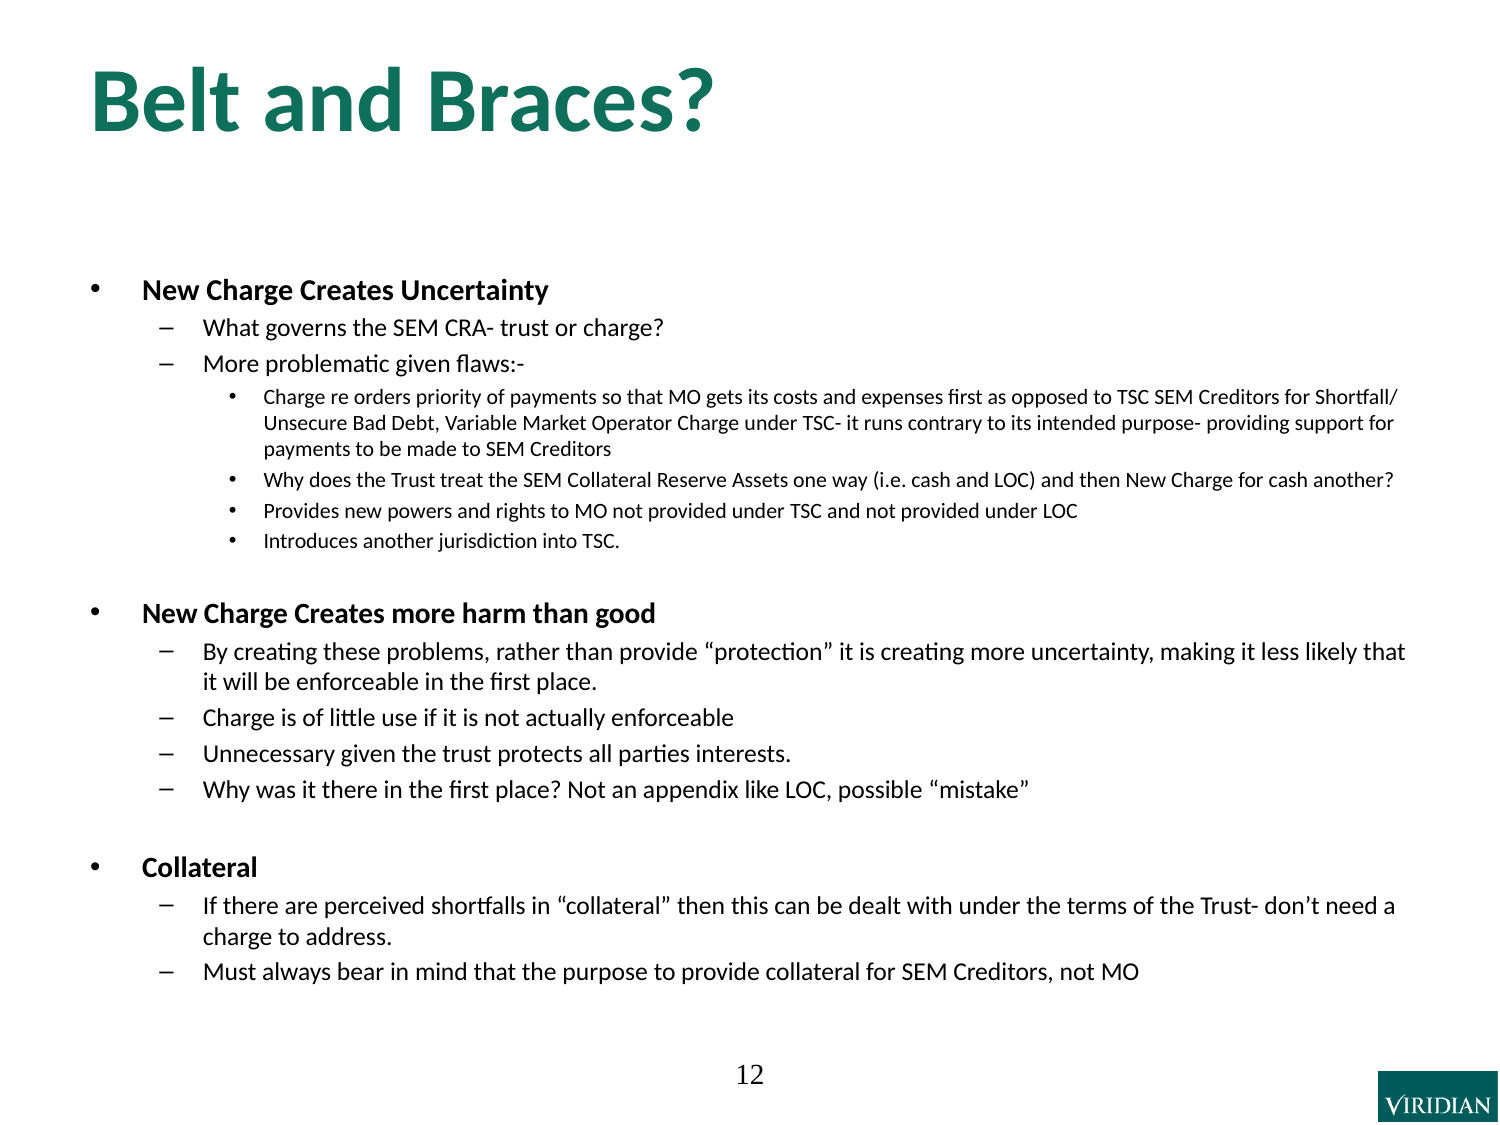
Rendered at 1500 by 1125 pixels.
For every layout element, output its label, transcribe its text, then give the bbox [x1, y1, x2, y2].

title Belt and Braces? [75, 0, 1425, 189]
footer 12 [512, 1042, 988, 1103]
list New Charge Creates Uncertainty What governs the SEM CRA- trust or charge? More problematic given flaws:- Charge re orders priority of payments so that MO gets its costs and expenses first as opposed to TSC SEM Creditors for Shortfall/ Unsecure Bad Debt, Variable Market Operator Charge under TSC- it runs contrary to its intended purpose- providing support for payments to be made to SEM Creditors Why does the Trust treat the SEM Collateral Reserve Assets one way (i.e. cash and LOC) and then New Charge for cash another? Provides new powers and rights to MO not provided under TSC and not provided under LOC Introduces another jurisdiction into TSC. New Charge Creates more harm than good By creating these problems, rather than provide “protection” it is creating more uncertainty, making it less likely that it will be enforceable in the first place. Charge is of little use if it is not actually enforceable Unnecessary given the trust protects all parties interests. Why was it there in the first place? Not an appendix like LOC, possible “mistake” Collateral If there are perceived shortfalls in “collateral” then this can be dealt with under the terms of the Trust- don’t need a charge to address. Must always bear in mind that the purpose to provide collateral for SEM Creditors, not MO [75, 262, 1425, 1005]
picture [1375, 1068, 1500, 1125]
